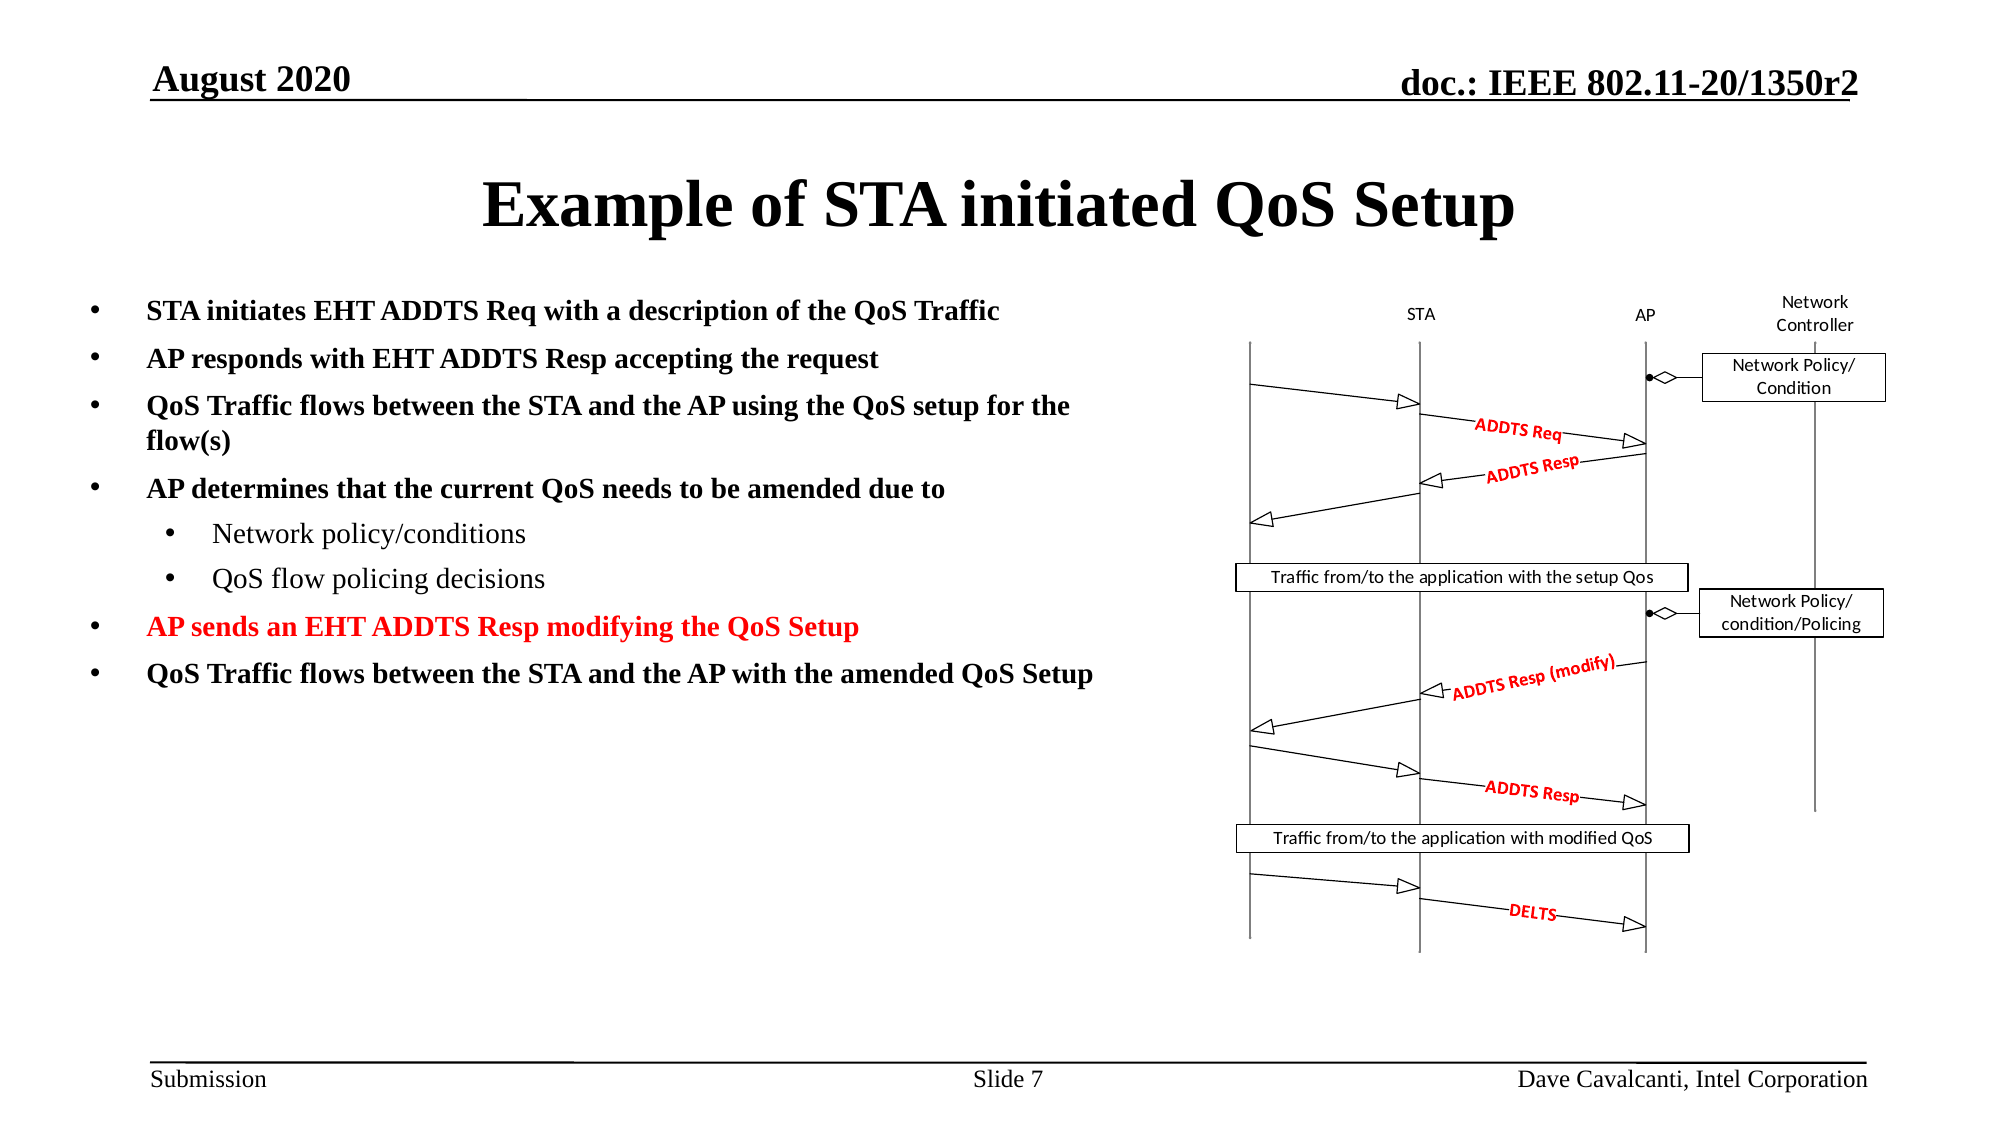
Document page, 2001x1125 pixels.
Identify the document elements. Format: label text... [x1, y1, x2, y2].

footer Dave Cavalcanti, Intel Corporation [1171, 1061, 1869, 1093]
slide_number Slide 7 [950, 1061, 1067, 1123]
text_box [1224, 289, 1891, 954]
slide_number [152, 54, 563, 100]
list STA initiates EHT ADDTS Req with a description of the QoS Traffic AP responds with EHT ADDTS Resp accepting the request QoS Traffic flows between the STA and the AP using the QoS setup for the flow(s) AP determines that the current QoS needs to be amended due to Network policy/conditions QoS flow policing decisions AP sends an EHT ADDTS Resp modifying the QoS Setup QoS Traffic flows between the STA and the AP with the amended QoS Setup [74, 283, 1138, 960]
title Example of STA initiated QoS Setup [149, 112, 1850, 288]
